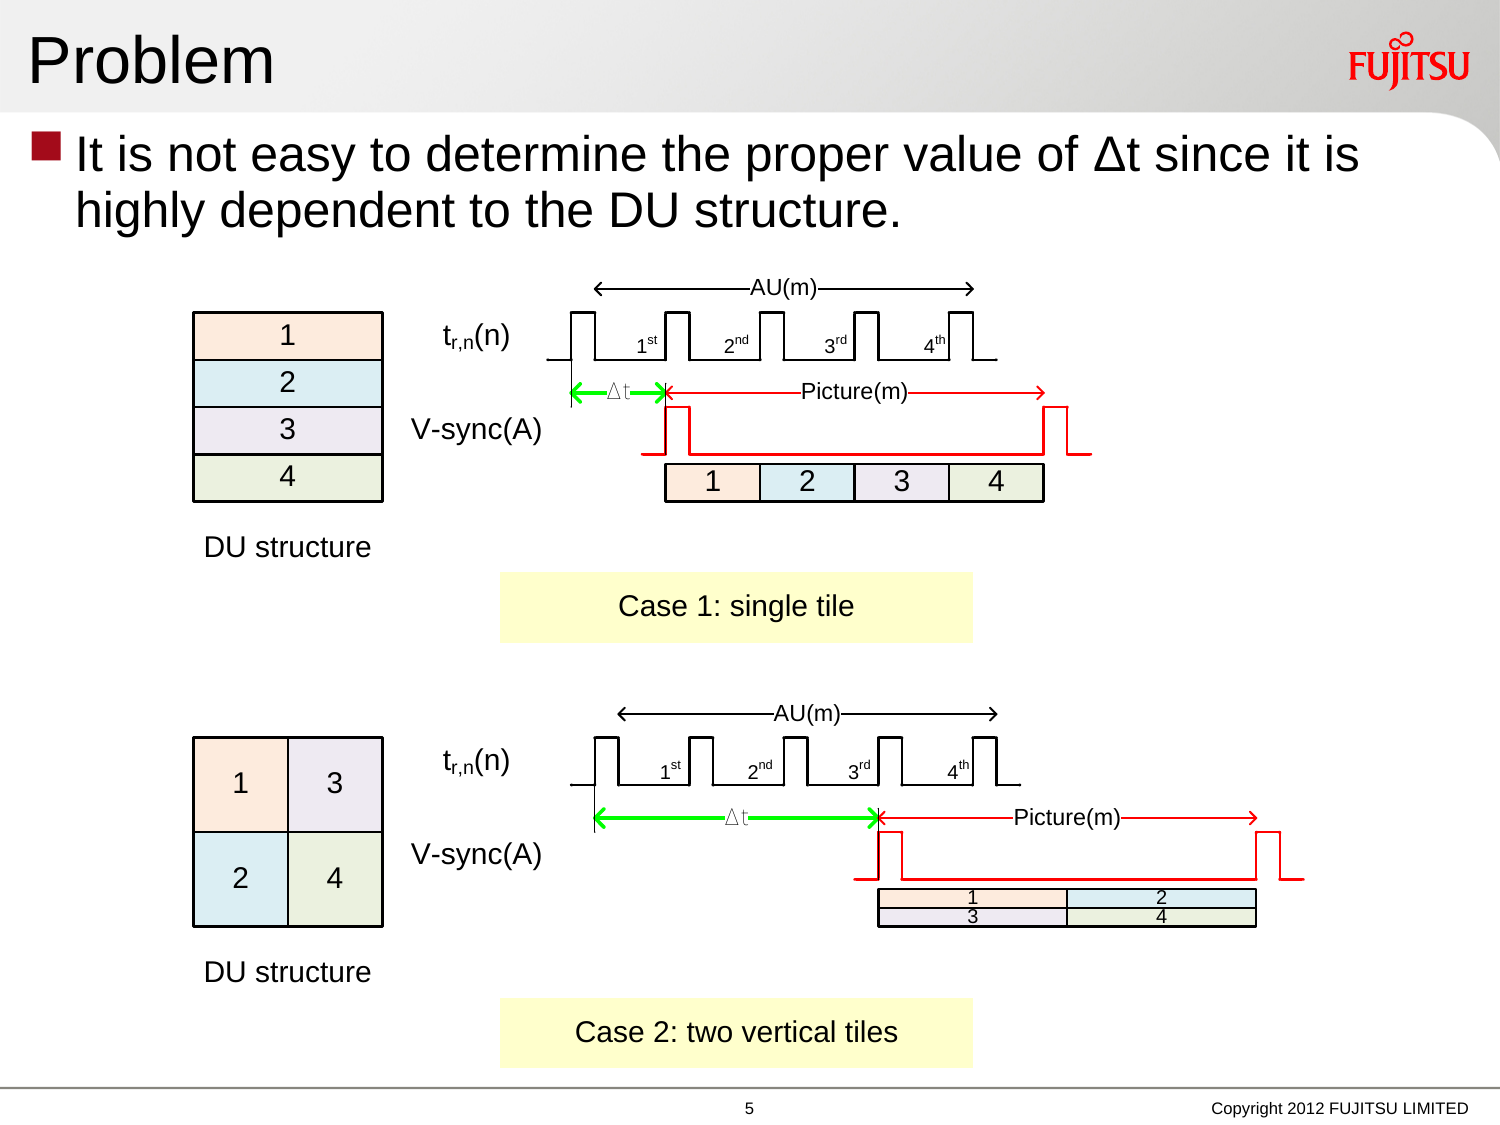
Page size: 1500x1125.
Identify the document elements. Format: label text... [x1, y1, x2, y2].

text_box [188, 272, 1309, 1071]
slide_number 4 [705, 1091, 794, 1125]
picture [0, 1, 1500, 176]
footer Copyright 2012 FUJITSU LIMITED [809, 1091, 1470, 1125]
list It is not easy to determine the proper value of Δt since it is highly dependent to the DU structure. [27, 125, 1469, 256]
title Problem [27, 1, 1317, 114]
